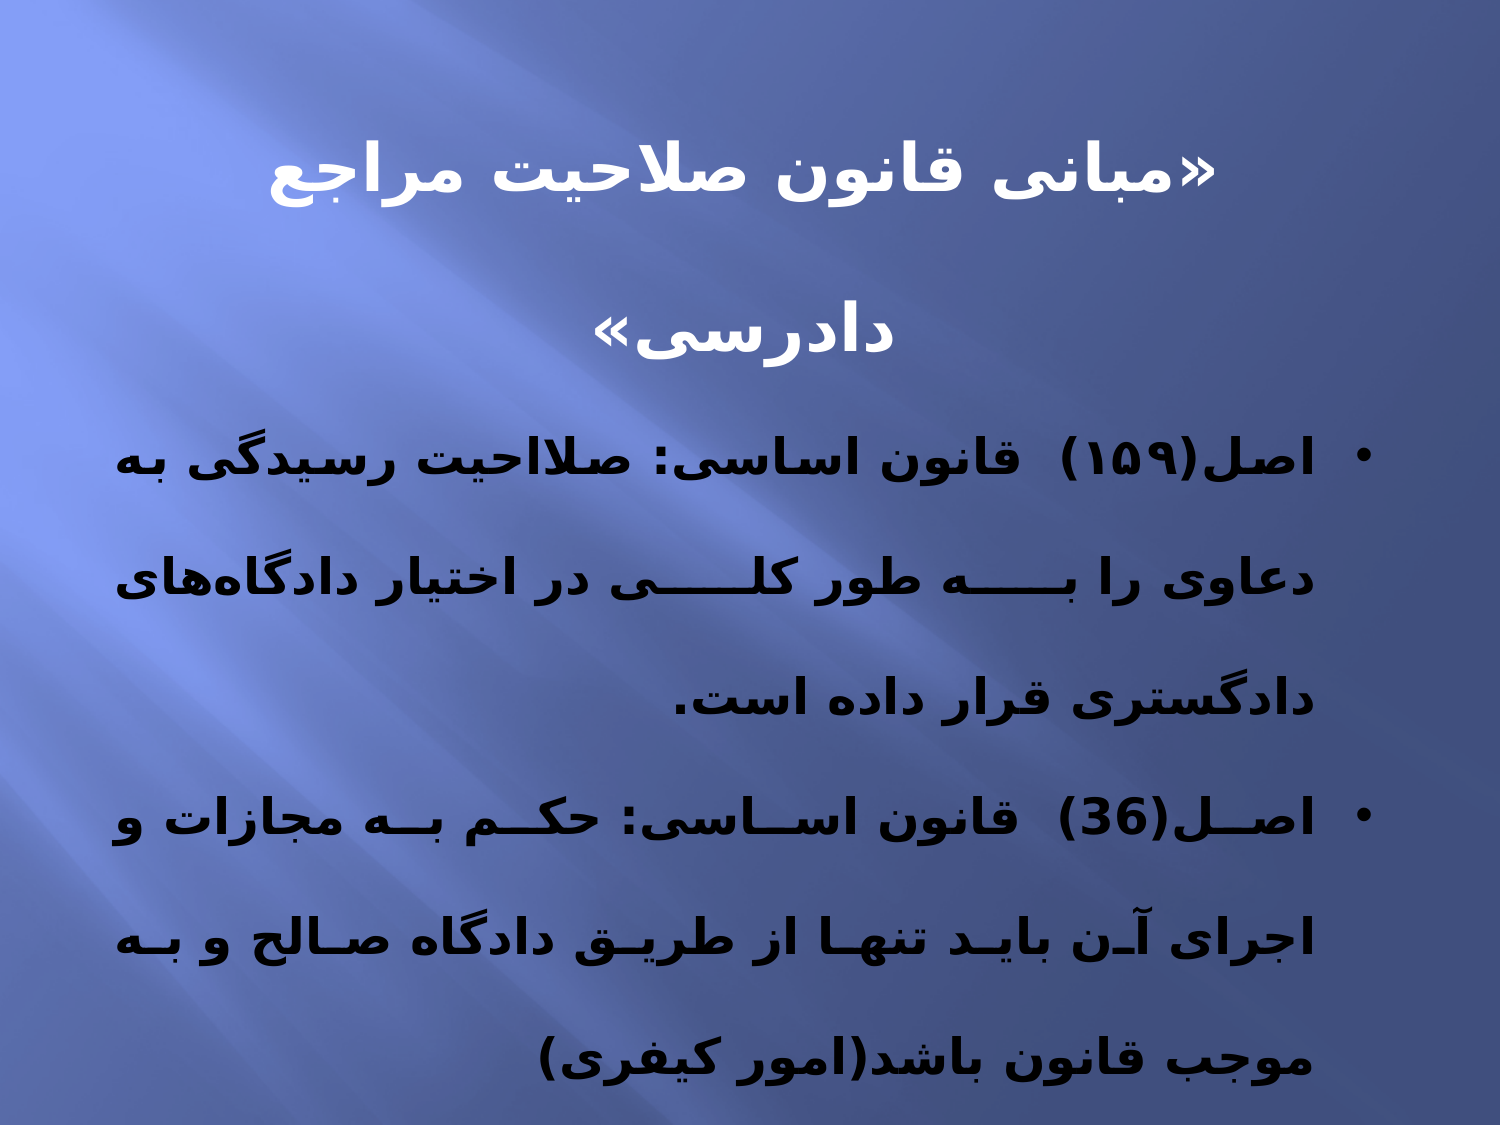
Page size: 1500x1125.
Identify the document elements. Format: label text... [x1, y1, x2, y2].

text_box «مبانی قانون صلاحیت مراجع دادرسی» اصل(۱۵۹) قانون اساسی: صلااحیت رسیدگی به دعاوی را به طور کلی در اختیار دادگاه‌های دادگستری قرار داده است. اصل(36) قانون اساسی: حکم به مجازات و اجرای آن باید تنها از طریق دادگاه صالح و به موجب قانون باشد(امور کیفری) ماده(10) قانون آیین دادرسی در امور مدنی: رسیدگی نخستین به دعاوی، حسب مورد در صلاحیت دادگاه‌های عمومی و انقلاب است مگر در مواردی که قانون مرجع دیگری را تعیین کرده باشد. [99, 37, 1388, 1125]
